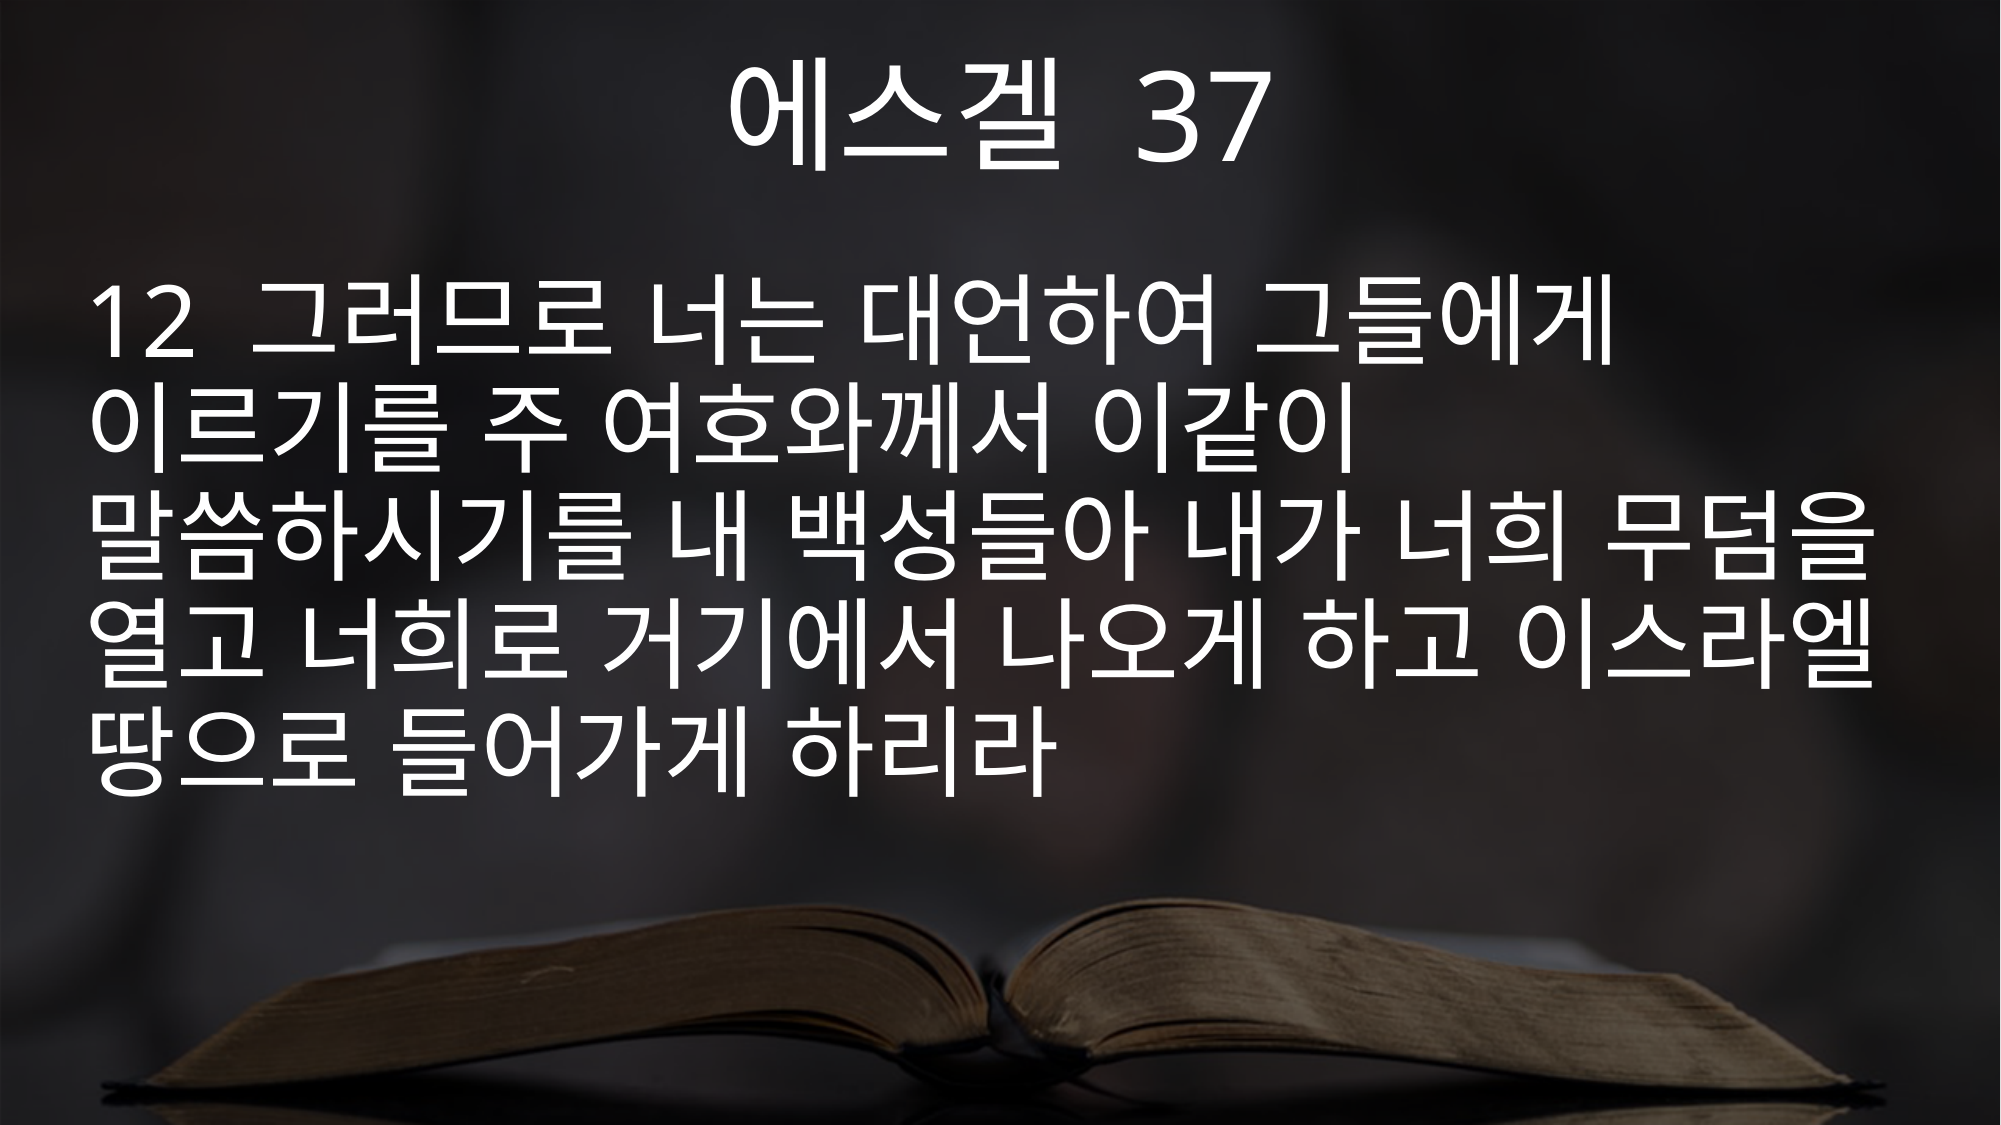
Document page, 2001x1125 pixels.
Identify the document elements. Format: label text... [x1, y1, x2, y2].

list 12 그러므로 너는 대언하여 그들에게 이르기를 주 여호와께서 이같이 말씀하시기를 내 백성들아 내가 너희 무덤을 열고 너희로 거기에서 나오게 하고 이스라엘 땅으로 들어가게 하리라 [69, 263, 1953, 423]
picture [0, 0, 2001, 1125]
footer 에스겔 37 [0, 32, 2000, 192]
